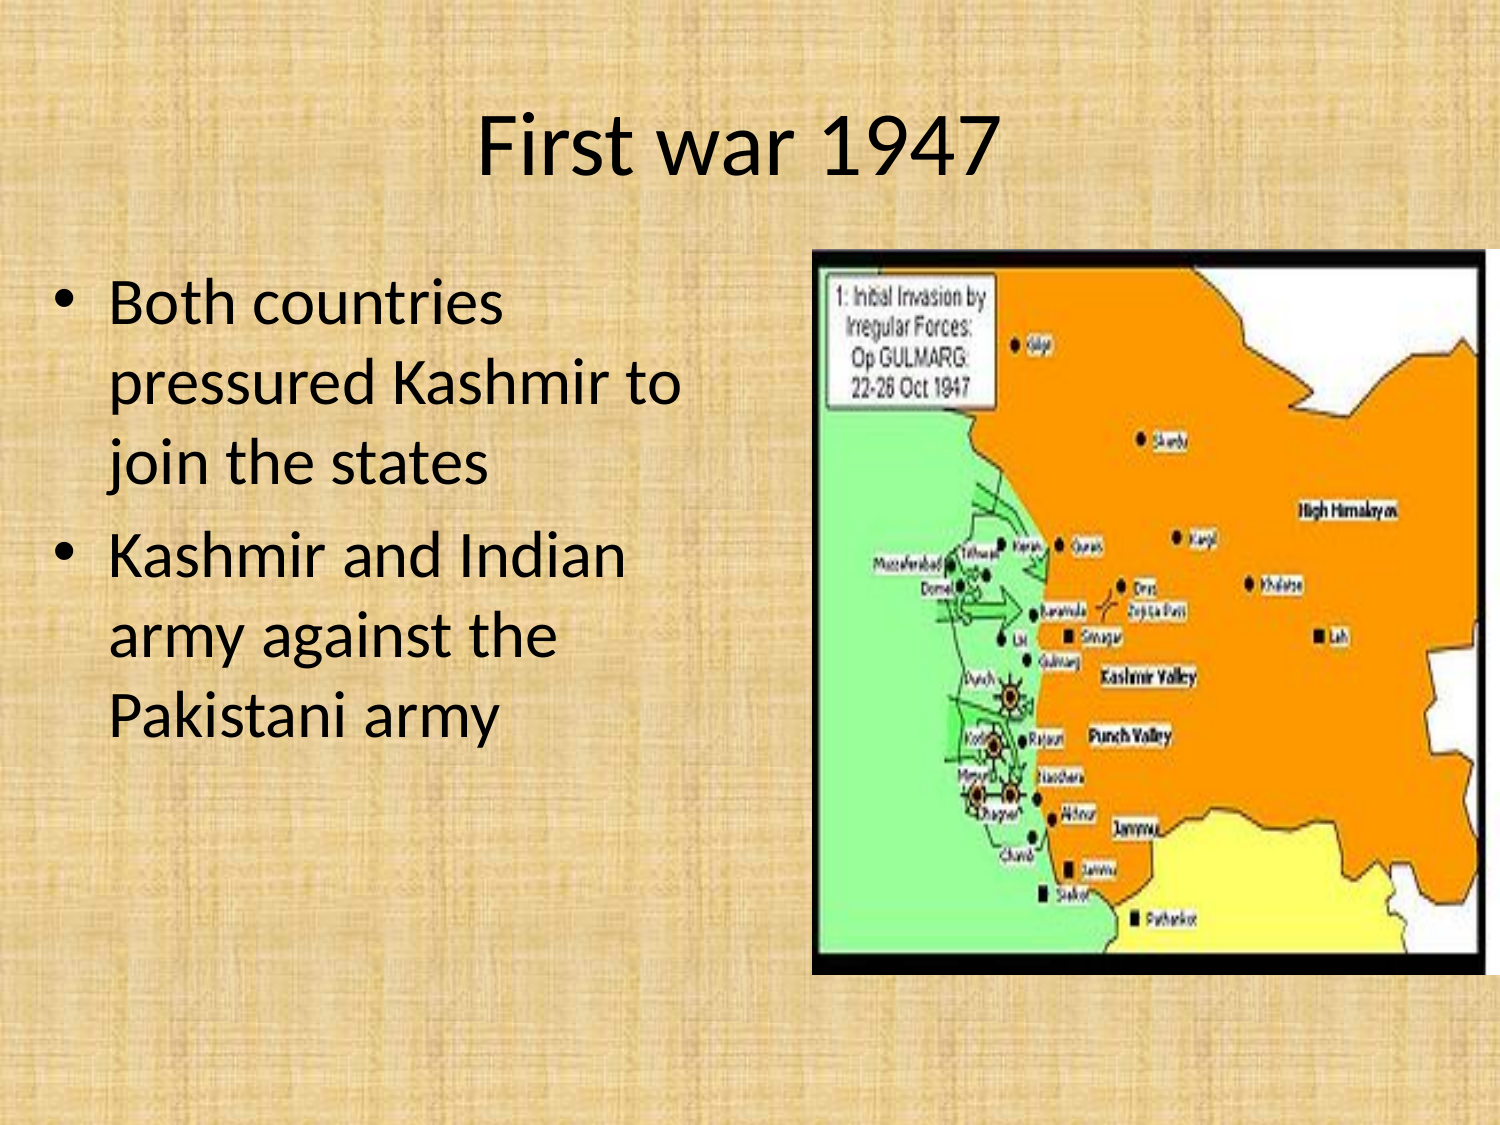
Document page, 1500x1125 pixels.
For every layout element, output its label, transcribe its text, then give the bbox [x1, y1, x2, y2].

picture [0, 0, 1500, 1125]
title First war 1947 [75, 45, 1425, 233]
list Both countries pressured Kashmir to join the states Kashmir and Indian army against the Pakistani army [37, 249, 775, 993]
